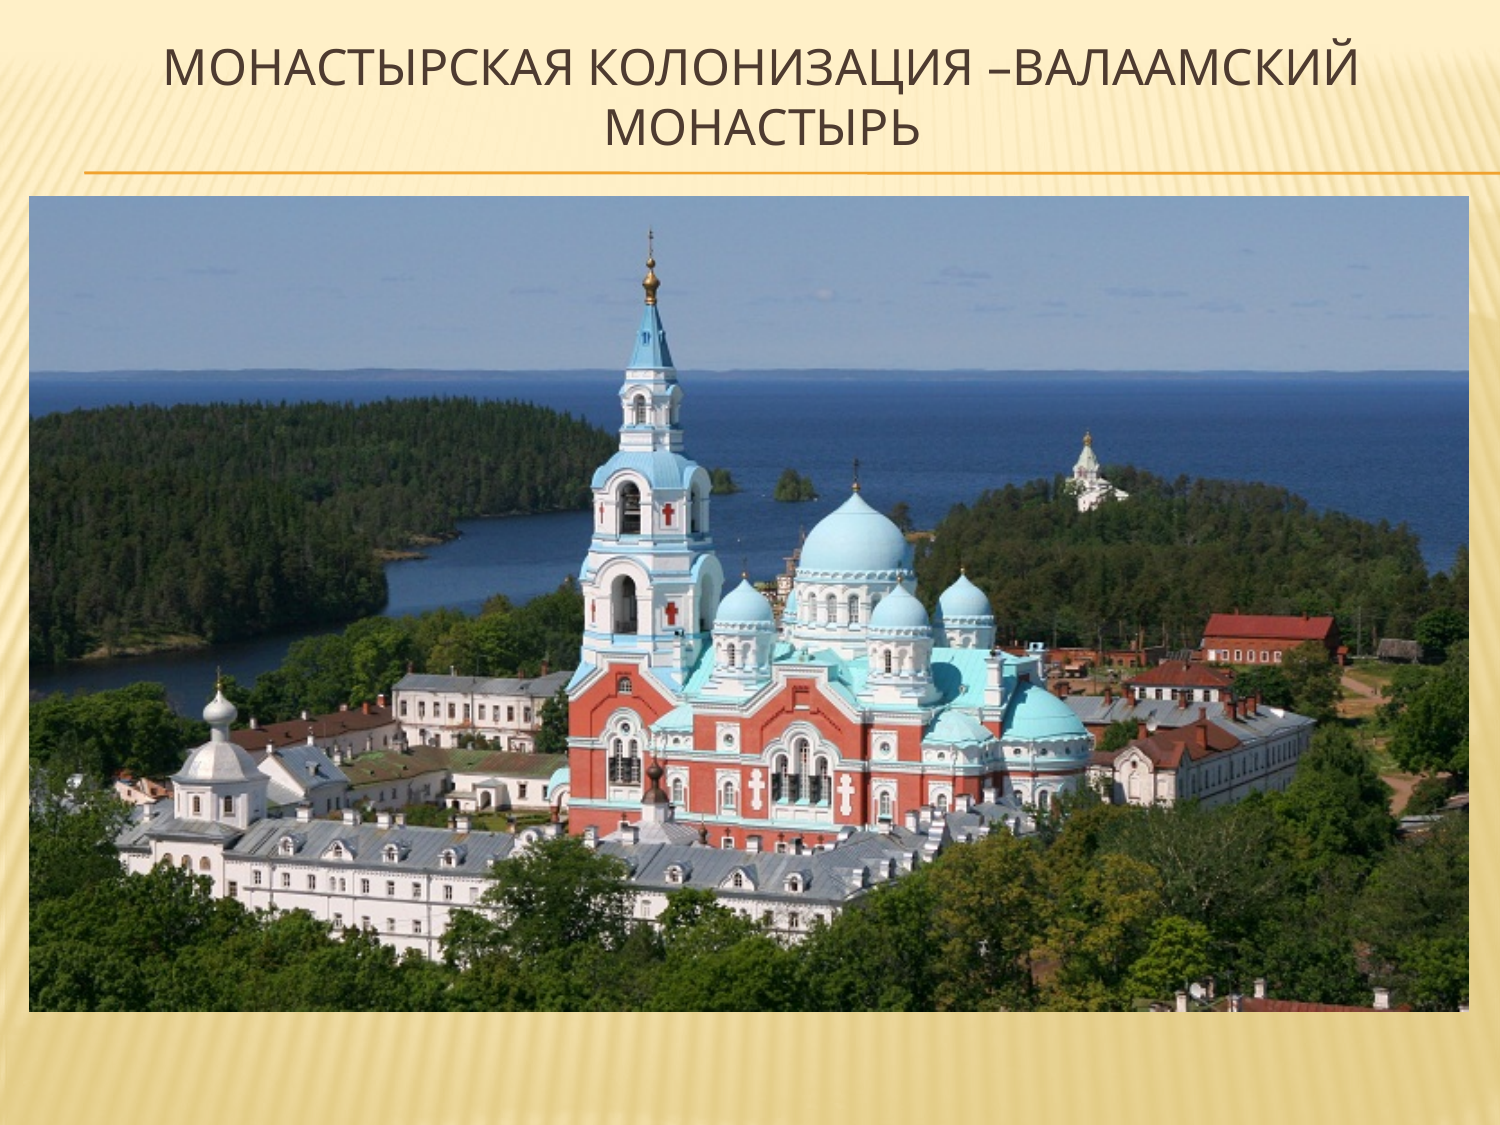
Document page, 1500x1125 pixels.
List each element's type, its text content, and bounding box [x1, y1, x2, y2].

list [29, 195, 1470, 1012]
title Монастырская колонизация –Валаамский монастырь [50, 30, 1475, 161]
